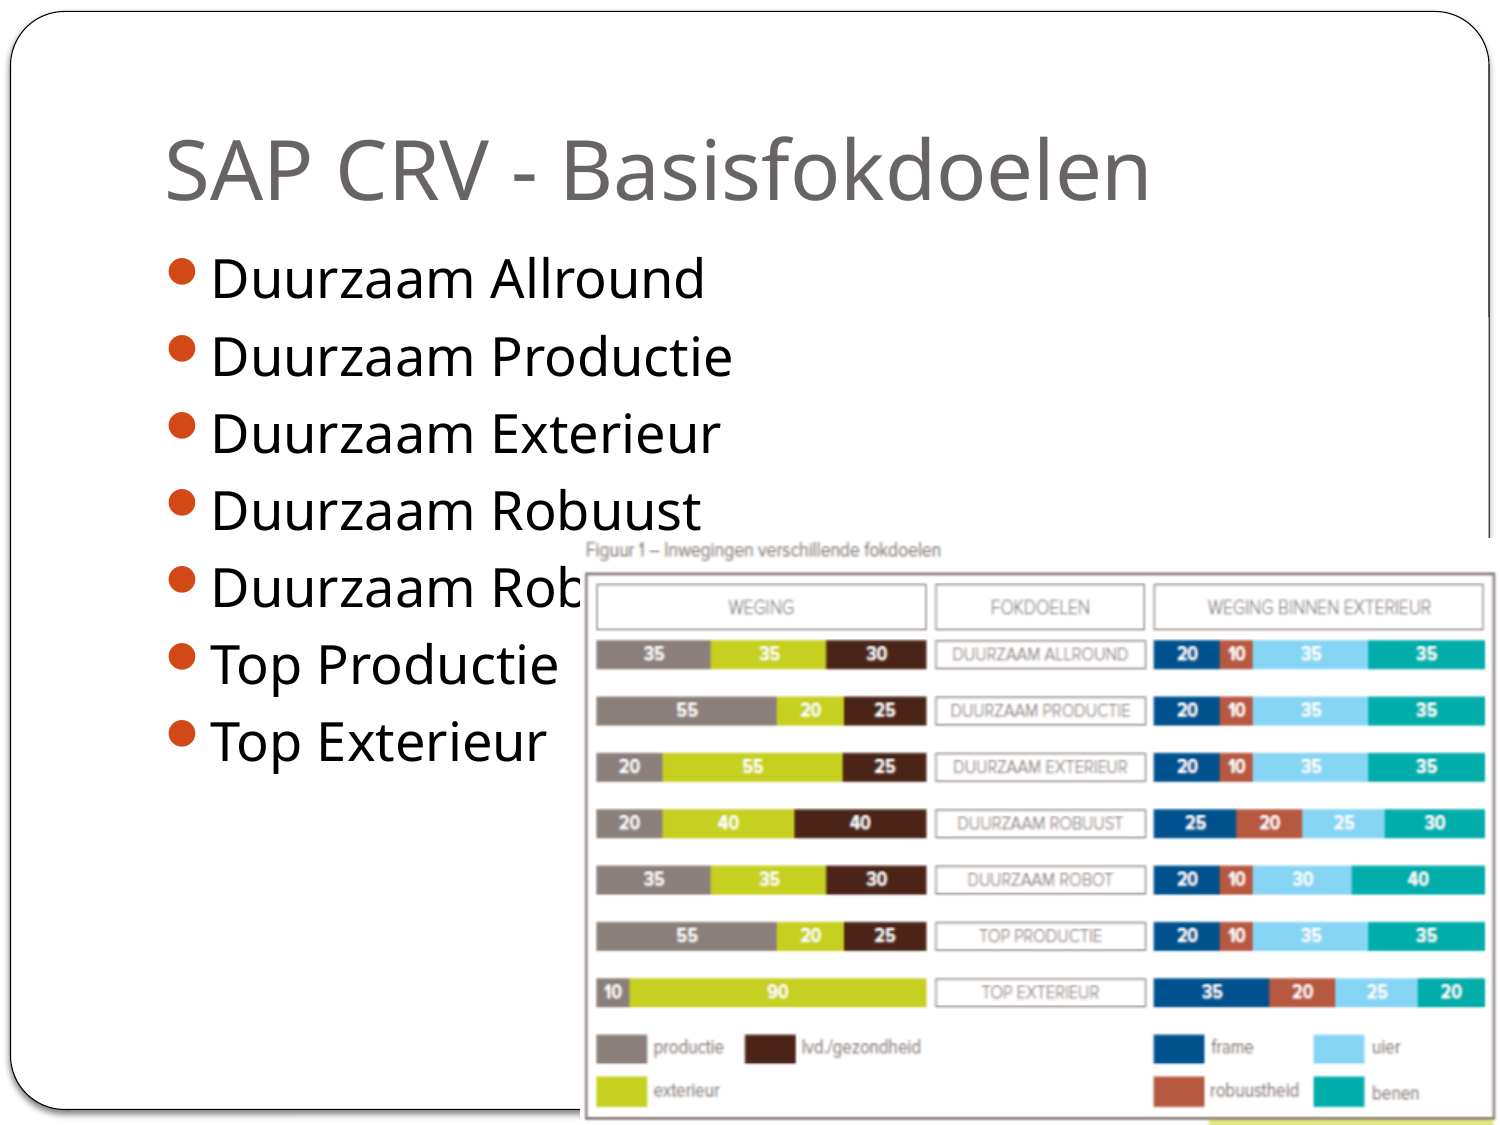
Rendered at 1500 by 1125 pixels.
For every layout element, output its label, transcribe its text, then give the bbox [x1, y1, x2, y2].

list Duurzaam Allround Duurzaam Productie Duurzaam Exterieur Duurzaam Robuust Duurzaam Robot Top Productie Top Exterieur [150, 237, 1425, 988]
picture [580, 538, 1500, 1125]
title SAP CRV - Basisfokdoelen [150, 45, 1425, 233]
